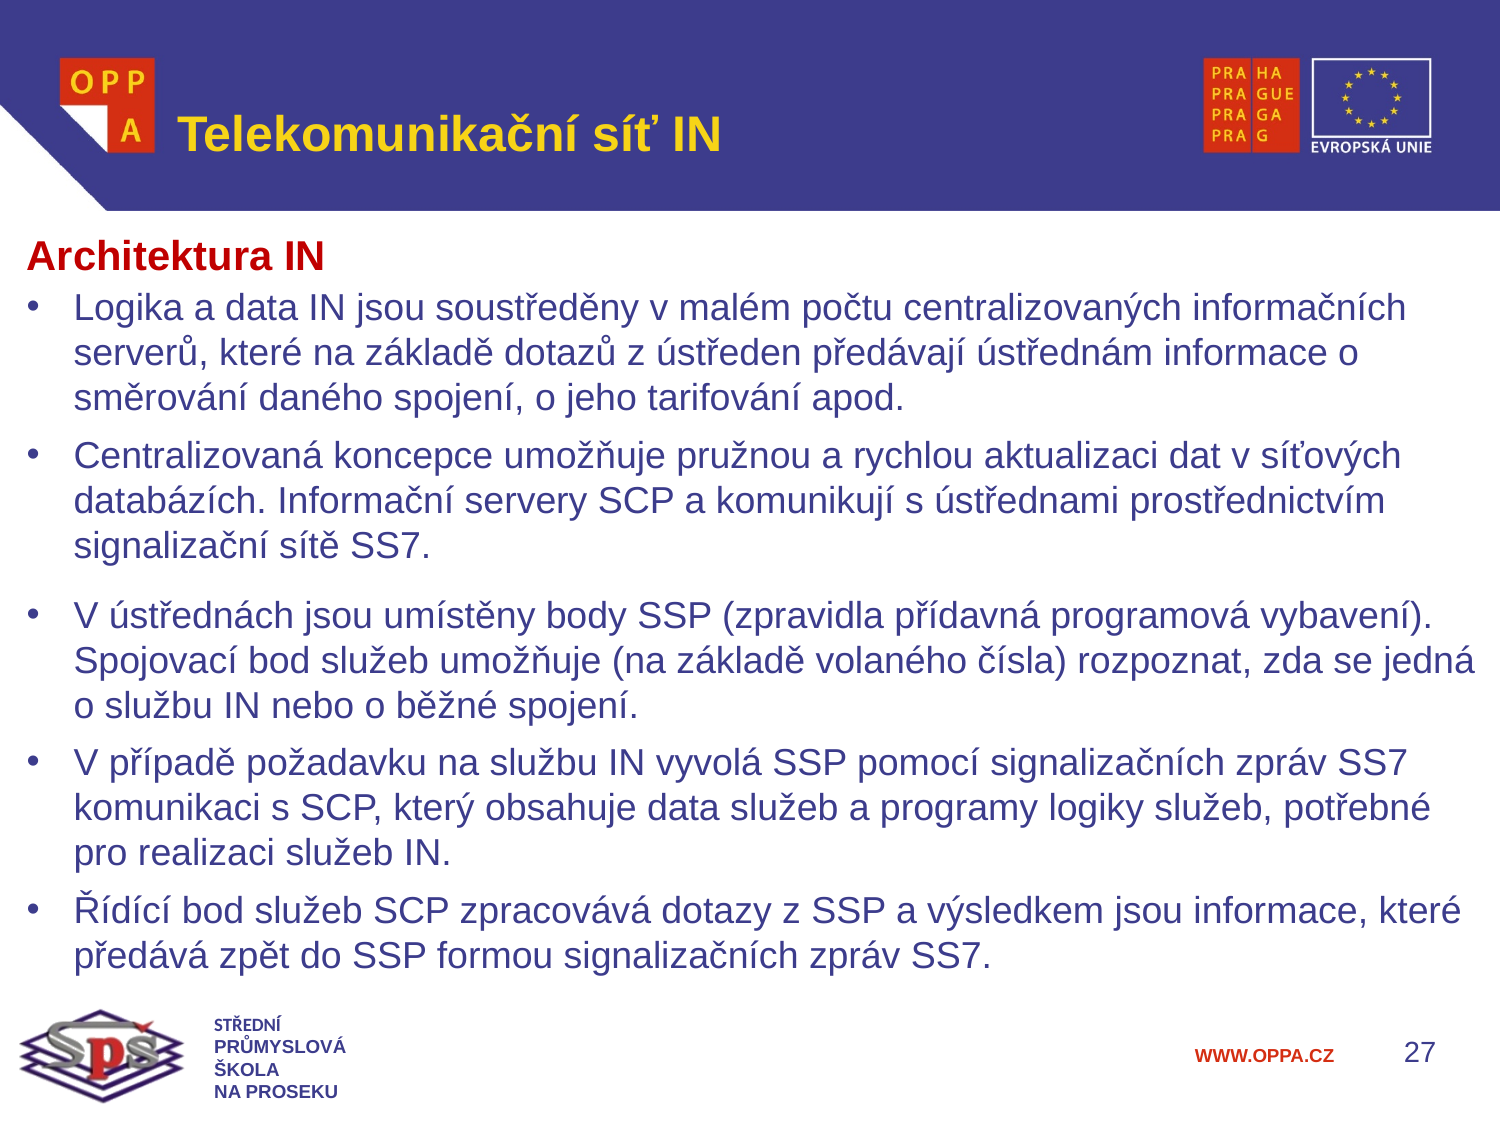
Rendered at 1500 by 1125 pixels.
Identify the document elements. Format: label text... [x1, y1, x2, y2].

picture [0, 0, 1500, 211]
slide_number 27 [1339, 1041, 1437, 1069]
text_box STŘEDNÍ PRŮMYSLOVÁ ŠKOLA NA PROSEKU [199, 1041, 509, 1110]
title Telekomunikační síť IN [177, 38, 1137, 162]
picture [19, 1001, 186, 1107]
text_box Architektura IN Logika a data IN jsou soustředěny v malém počtu centralizovaných informačních serverů, které na základě dotazů z ústředen předávají ústřednám informace o směrování daného spojení, o jeho tarifování apod. Centralizovaná koncepce umožňuje pružnou a rychlou aktualizaci dat v síťových databázích. Informační servery SCP a komunikují s ústřednami prostřednictvím signalizační sítě SS7. V ústřednách jsou umístěny body SSP (zpravidla přídavná programová vybavení). Spojovací bod služeb umožňuje (na základě volaného čísla) rozpoznat, zda se jedná o službu IN nebo o běžné spojení. V případě požadavku na službu IN vyvolá SSP pomocí signalizačních zpráv SS7 komunikaci s SCP, který obsahuje data služeb a programy logiky služeb, potřebné pro realizaci služeb IN. Řídící bod služeb SCP zpracovává dotazy z SSP a výsledkem jsou informace, které předává zpět do SSP formou signalizačních zpráv SS7. [11, 221, 1495, 1041]
